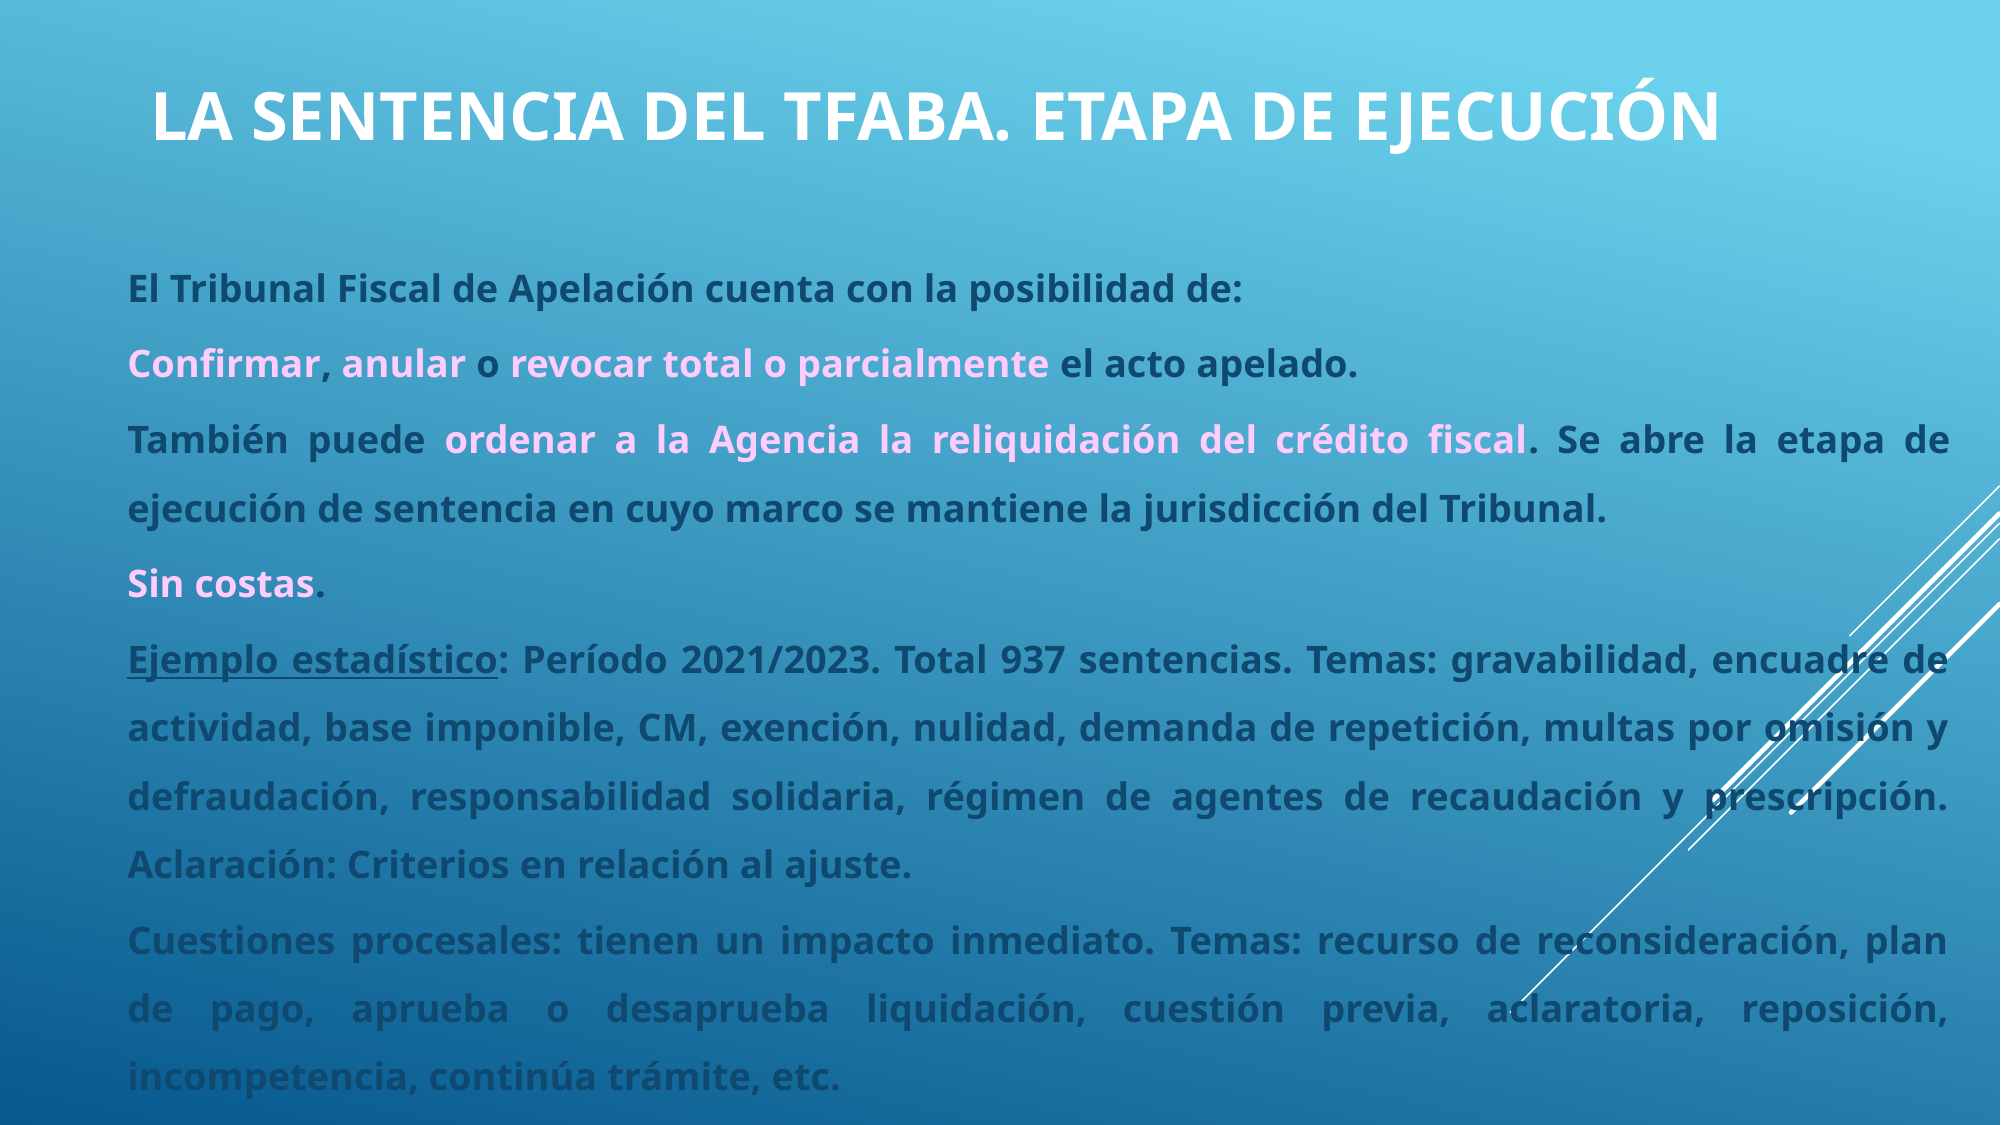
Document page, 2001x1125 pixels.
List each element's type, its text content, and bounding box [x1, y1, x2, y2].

title La sentencia del tfaba. Etapa de ejecución [112, 0, 1763, 227]
list El Tribunal Fiscal de Apelación cuenta con la posibilidad de: Confirmar, anular o revocar total o parcialmente el acto apelado. También puede ordenar a la Agencia la reliquidación del crédito fiscal. Se abre la etapa de ejecución de sentencia en cuyo marco se mantiene la jurisdicción del Tribunal. Sin costas. Ejemplo estadístico: Período 2021/2023. Total 937 sentencias. Temas: gravabilidad, encuadre de actividad, base imponible, CM, exención, nulidad, demanda de repetición, multas por omisión y defraudación, responsabilidad solidaria, régimen de agentes de recaudación y prescripción. Aclaración: Criterios en relación al ajuste. Cuestiones procesales: tienen un impacto inmediato. Temas: recurso de reconsideración, plan de pago, aprueba o desaprueba liquidación, cuestión previa, aclaratoria, reposición, incompetencia, continúa trámite, etc. [112, 227, 1966, 1112]
